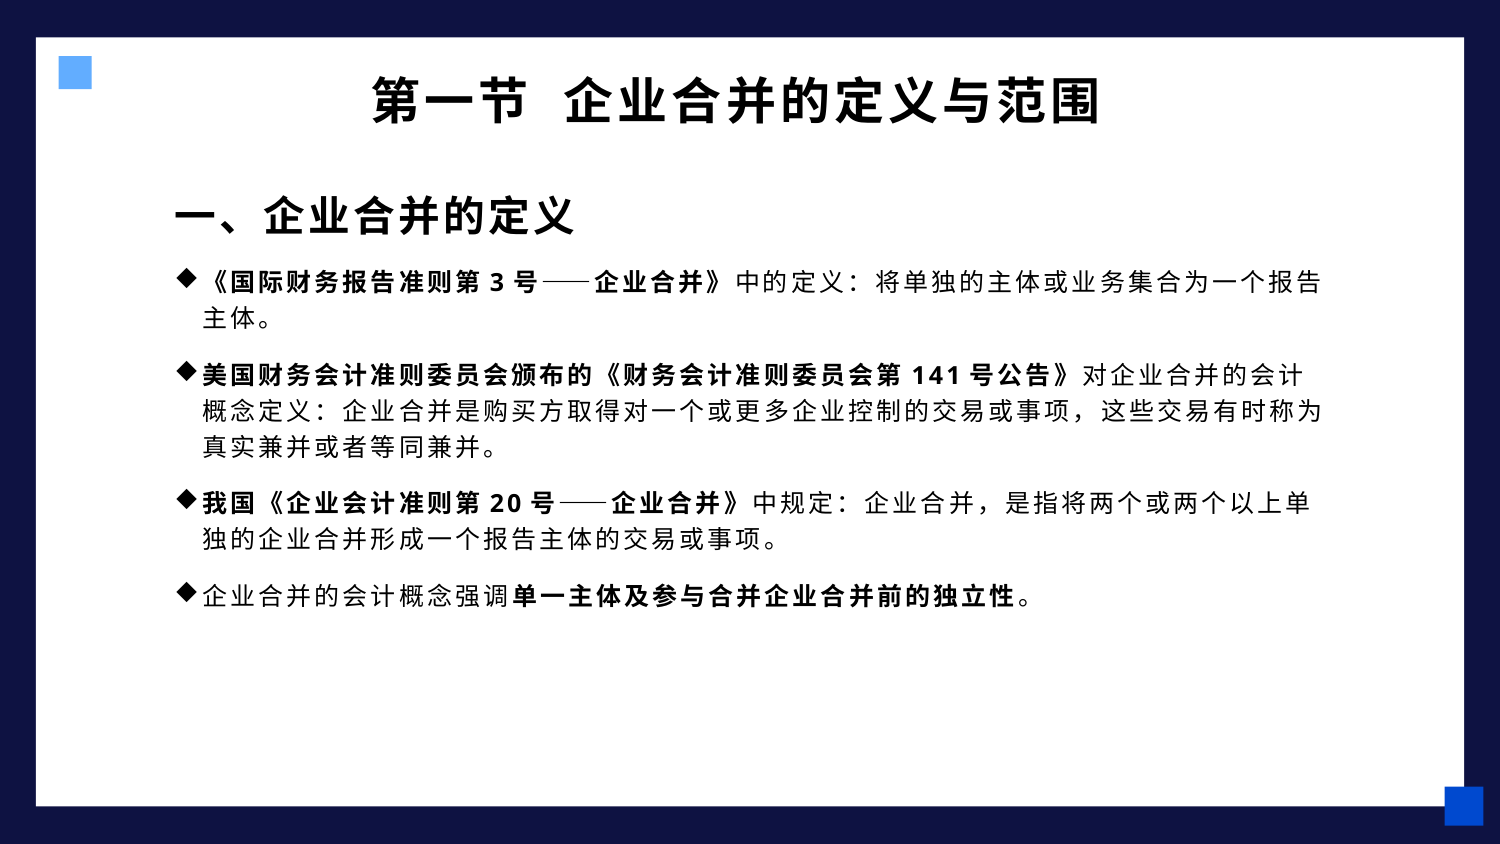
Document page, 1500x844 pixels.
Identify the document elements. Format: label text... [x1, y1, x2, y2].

list 一、企业合并的定义 《国际财务报告准则第3号——企业合并》中的定义：将单独的主体或业务集合为一个报告主体。 美国财务会计准则委员会颁布的《财务会计准则委员会第141号公告》对企业合并的会计概念定义：企业合并是购买方取得对一个或更多企业控制的交易或事项，这些交易有时称为真实兼并或者等同兼并。 我国《企业会计准则第20号——企业合并》中规定：企业合并，是指将两个或两个以上单独的企业合并形成一个报告主体的交易或事项。 企业合并的会计概念强调单一主体及参与合并企业合并前的独立性。 [157, 179, 1343, 604]
title 第一节 企业合并的定义与范围 [141, 48, 1327, 138]
